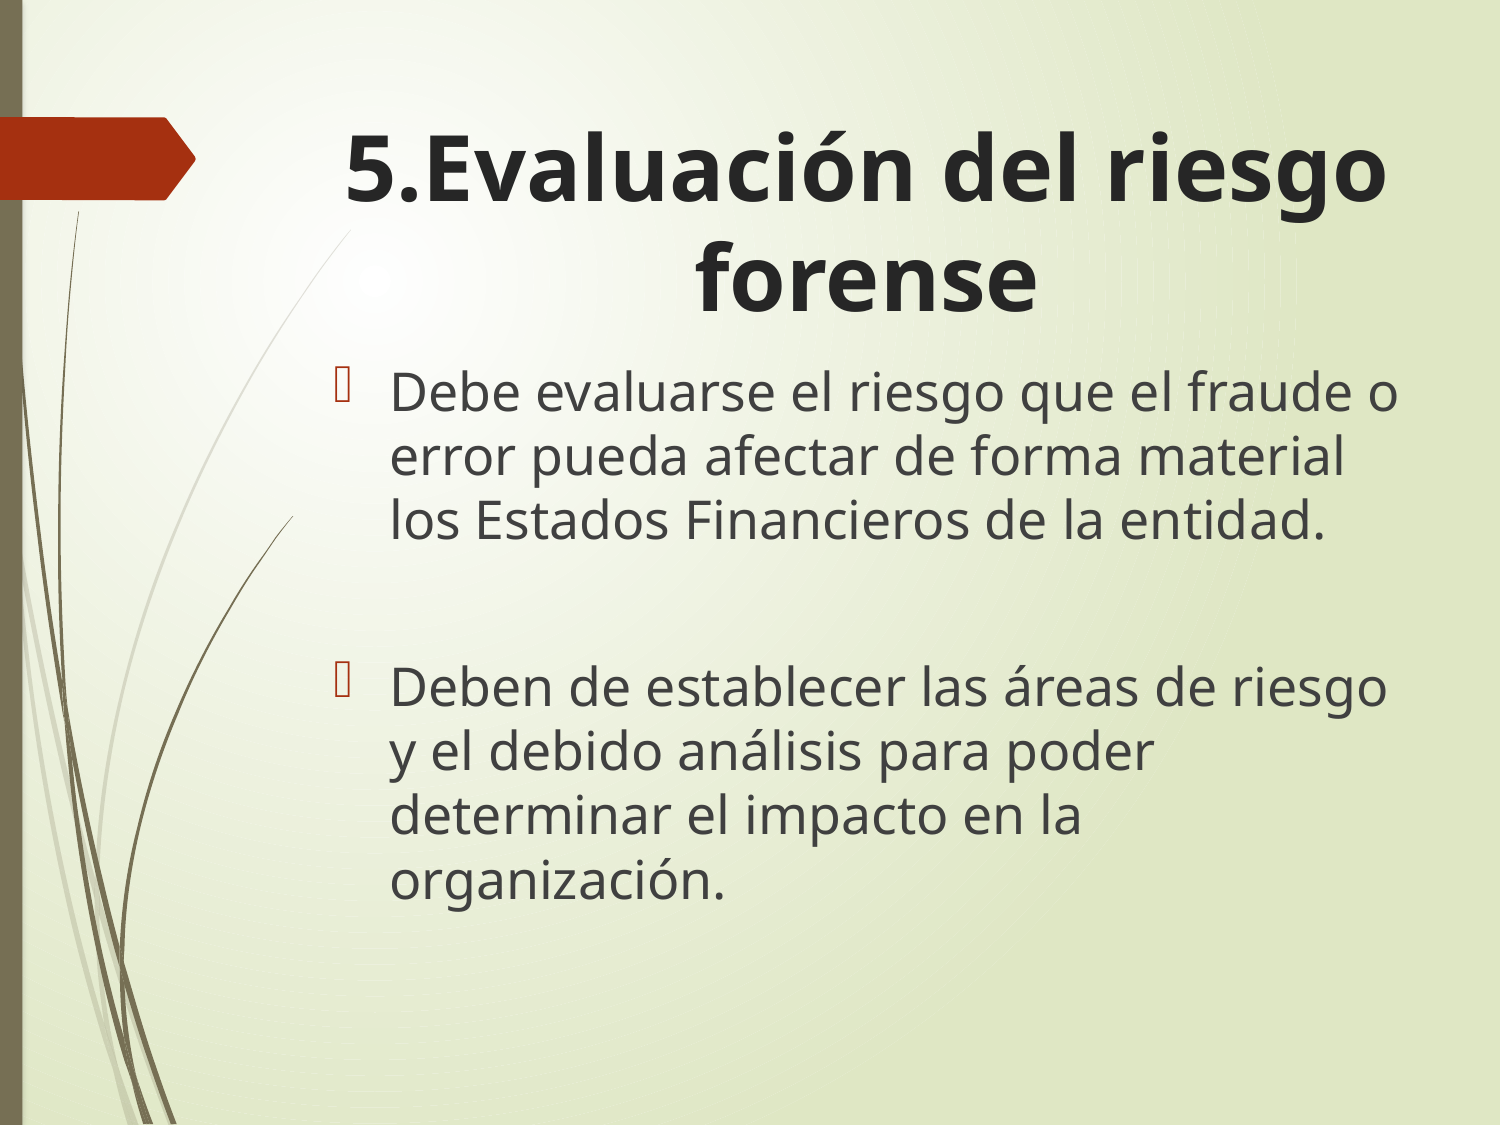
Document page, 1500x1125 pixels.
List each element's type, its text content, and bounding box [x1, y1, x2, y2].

title 5.Evaluación del riesgo forense [319, 102, 1416, 313]
list Debe evaluarse el riesgo que el fraude o error pueda afectar de forma material los Estados Financieros de la entidad. Deben de establecer las áreas de riesgo y el debido análisis para poder determinar el impacto en la organización. [318, 350, 1416, 970]
